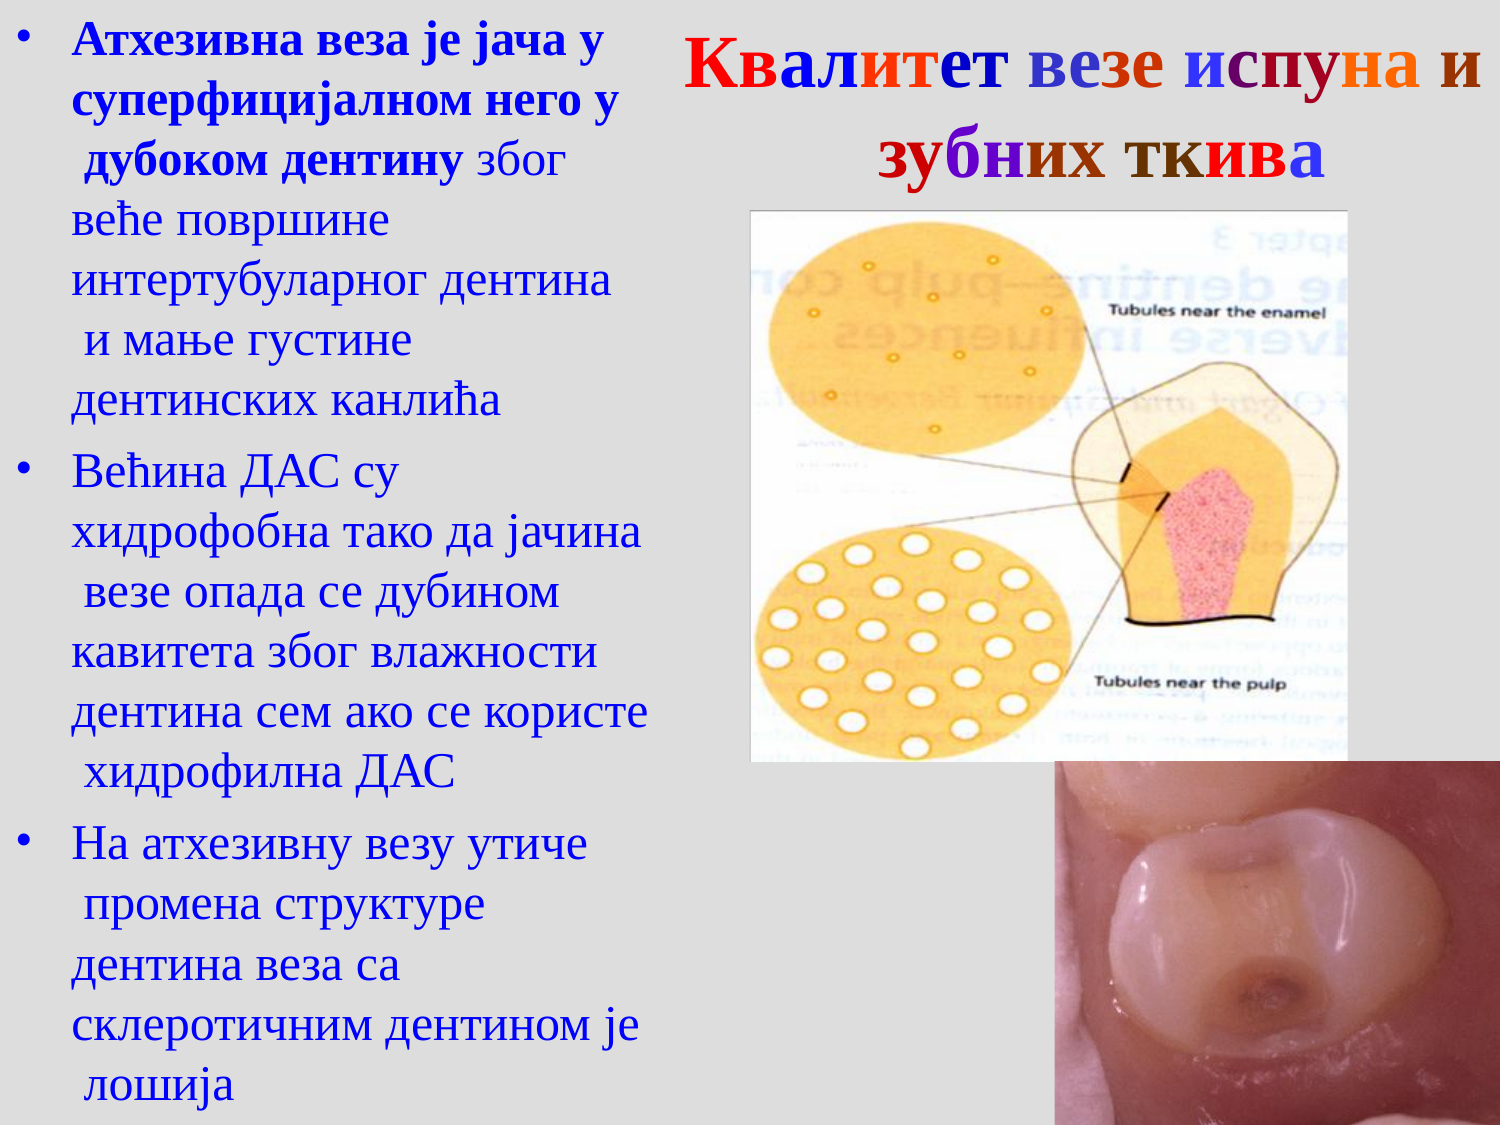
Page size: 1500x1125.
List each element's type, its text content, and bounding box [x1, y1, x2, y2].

text_box [1054, 761, 1500, 1125]
text_box [749, 210, 1348, 762]
text_box Атхезивна веза је јача у суперфицијалном него у дубоком дентину због веће површине интертубуларног дентина и мање густине дентинских канлића Већина ДАС су хидрофобна тако да јачина везе опада се дубином кавитета због влажности дентина сем ако се користе хидрофилна ДАС На атхезивну везу утиче промена структуре дентина веза са склеротичним дентином је лошија [12, 3, 655, 1110]
title Квалитет везе испуна и зубних ткива [682, 10, 1487, 201]
